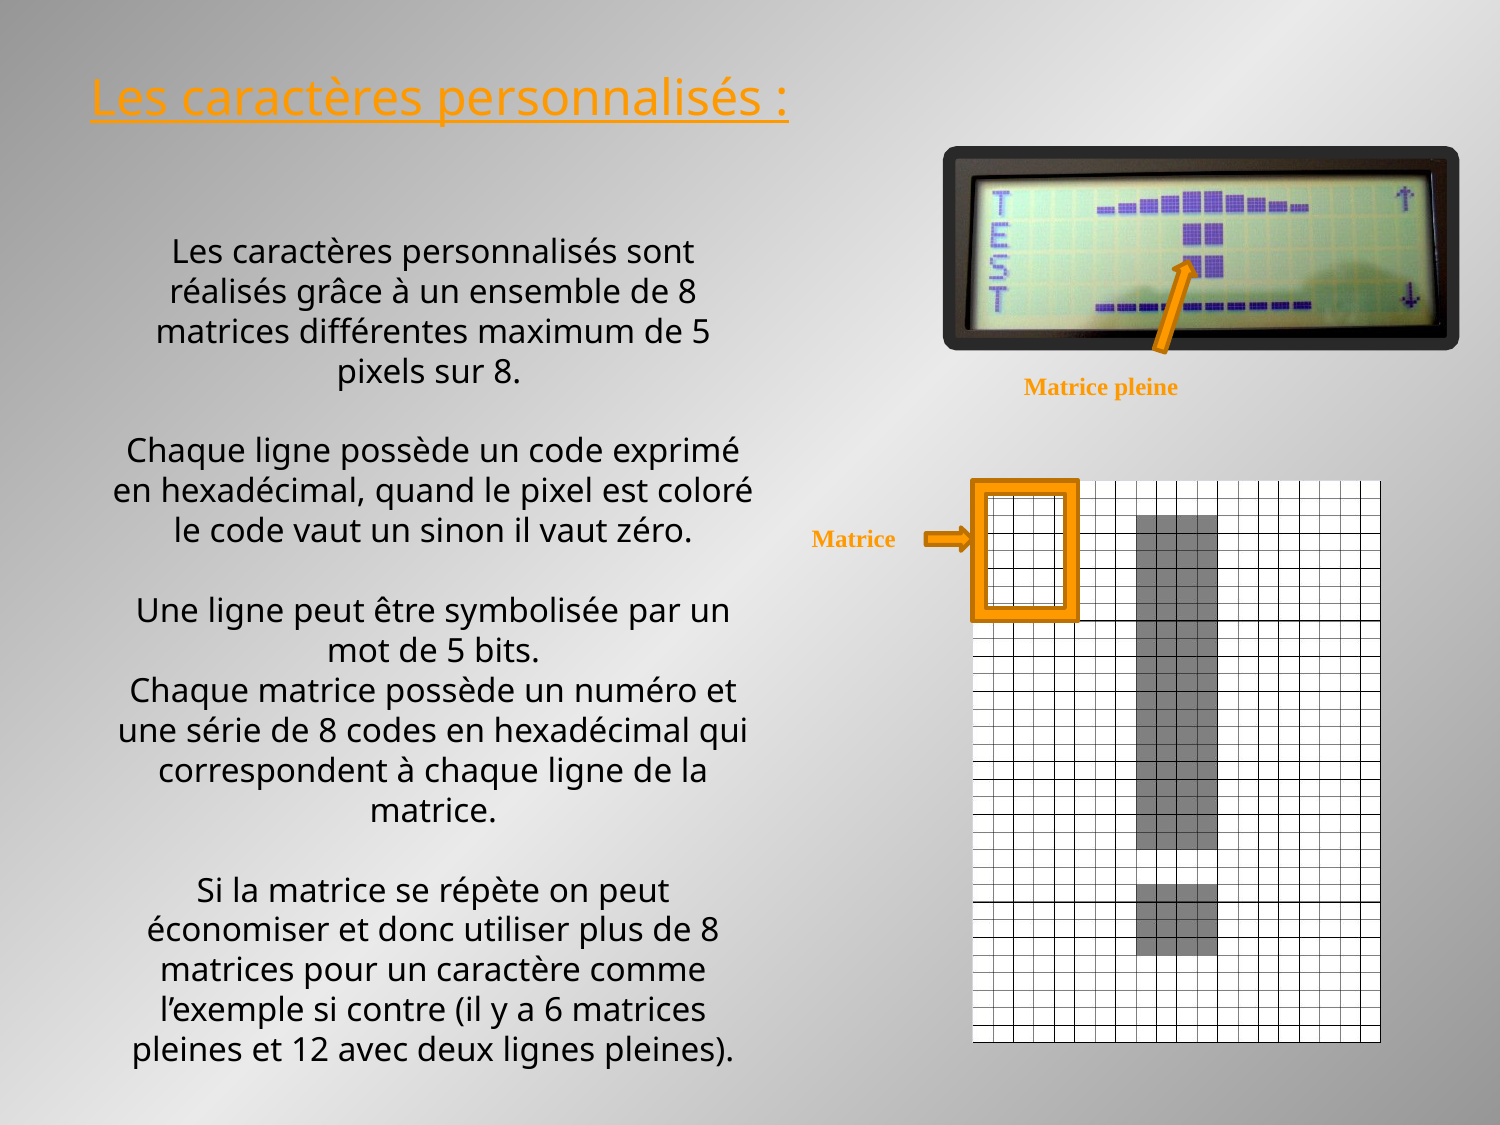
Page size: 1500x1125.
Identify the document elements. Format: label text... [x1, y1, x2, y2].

text_box [923, 525, 967, 553]
text_box Matrice [796, 515, 926, 561]
picture [948, 152, 1454, 345]
text_box Les caractères personnalisés : [75, 58, 805, 134]
text_box Matrice pleine [1009, 363, 1194, 408]
text_box Les caractères personnalisés sont réalisés grâce à un ensemble de 8 matrices différentes maximum de 5 pixels sur 8. Chaque ligne possède un code exprimé en hexadécimal, quand le pixel est coloré le code vaut un sinon il vaut zéro. Une ligne peut être symbolisée par un mot de 5 bits. Chaque matrice possède un numéro et une série de 8 codes en hexadécimal qui correspondent à chaque ligne de la matrice. Si la matrice se répète on peut économiser et donc utiliser plus de 8 matrices pour un caractère comme l’exemple si contre (il y a 6 matrices pleines et 12 avec deux lignes pleines). [93, 222, 774, 1076]
picture [972, 480, 1381, 1044]
